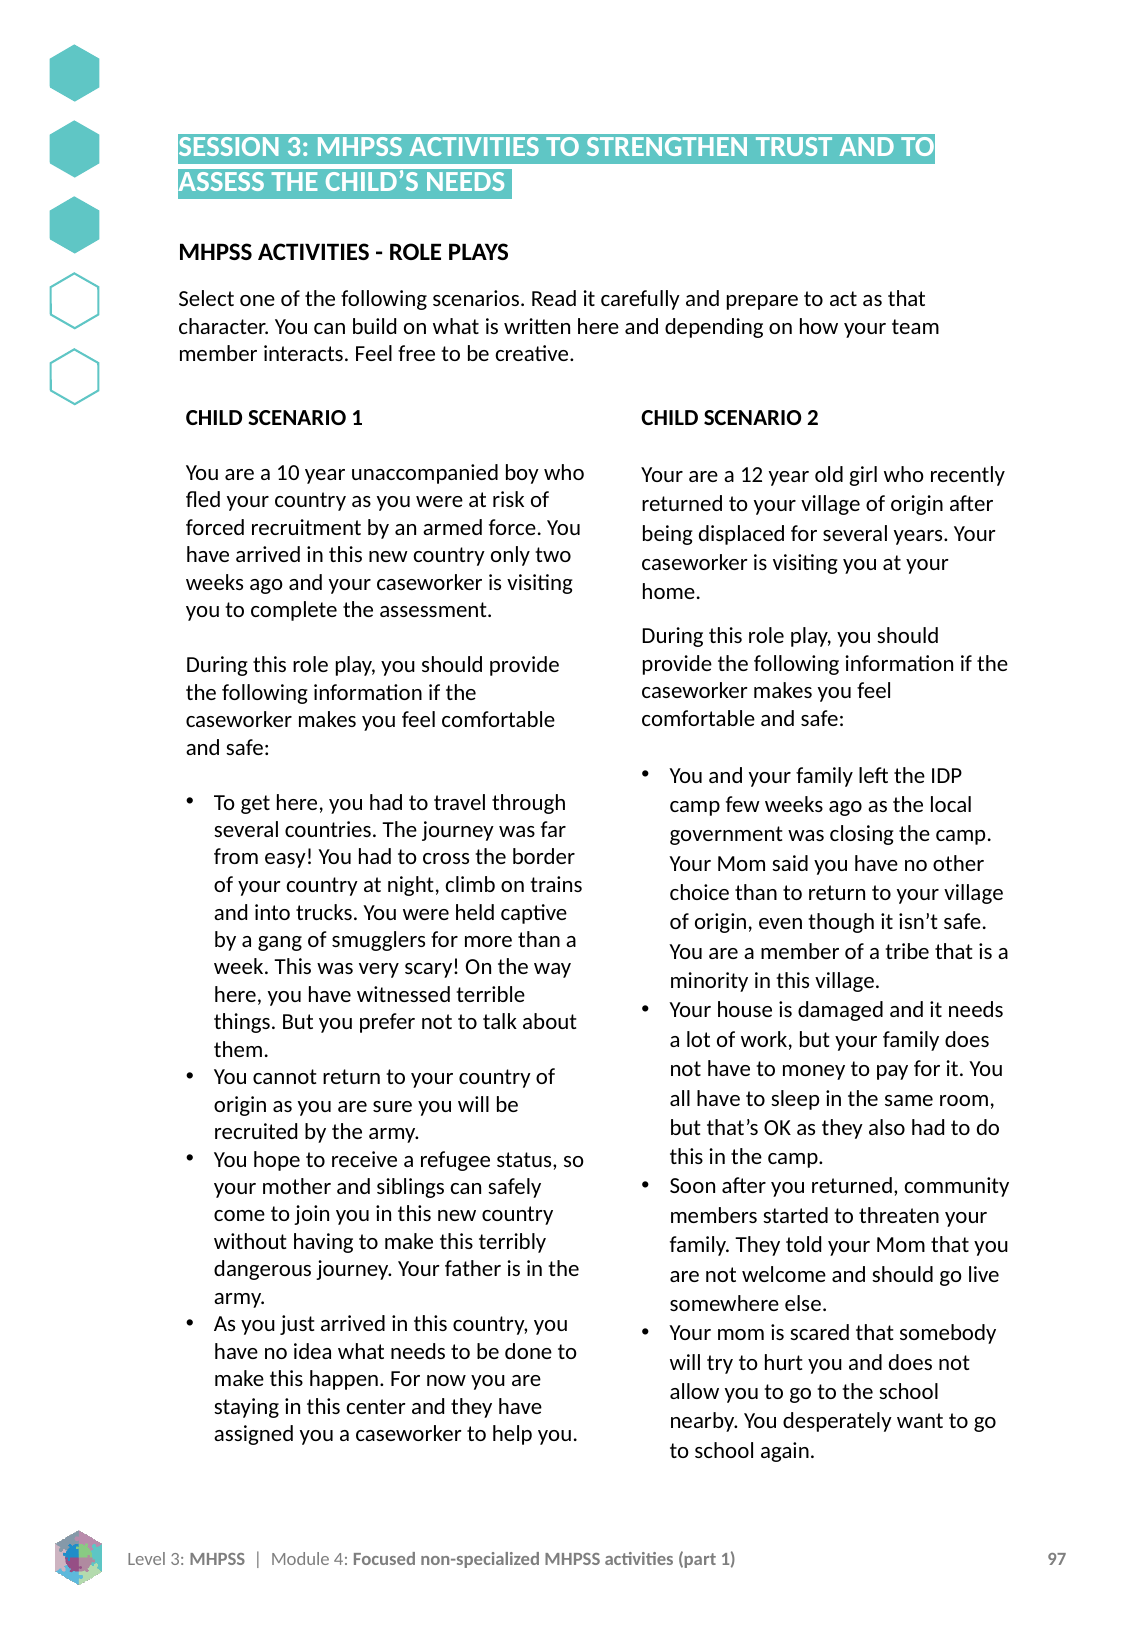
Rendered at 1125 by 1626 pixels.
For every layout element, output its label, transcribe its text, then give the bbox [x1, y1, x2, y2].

text_box [50, 121, 99, 177]
picture [55, 1530, 102, 1585]
text_box Select one of the following scenarios. Read it carefully and prepare to act as that character. You can build on what is written here and depending on how your team member interacts. Feel free to be creative. [163, 276, 1025, 374]
text_box CHILD SCENARIO 2 Your are a 12 year old girl who recently returned to your village of origin after being displaced for several years. Your caseworker is visiting you at your home. During this role play, you should provide the following information if the caseworker makes you feel comfortable and safe: You and your family left the IDP camp few weeks ago as the local government was closing the camp. Your Mom said you have no other choice than to return to your village of origin, even though it isn’t safe. You are a member of a tribe that is a minority in this village. Your house is damaged and it needs a lot of work, but your family does not have to money to pay for it. You all have to sleep in the same room, but that’s OK as they also had to do this in the camp. Soon after you returned, community members started to threaten your family. They told your Mom that you are not welcome and should go live somewhere else. Your mom is scared that somebody will try to hurt you and does not allow you to go to the school nearby. You desperately want to go to school again. [626, 395, 1026, 1471]
text_box MHPSS ACTIVITIES - ROLE PLAYS [163, 227, 1025, 273]
text_box CHILD SCENARIO 1 You are a 10 year unaccompanied boy who fled your country as you were at risk of forced recruitment by an armed force. You have arrived in this new country only two weeks ago and your caseworker is visiting you to complete the assessment. During this role play, you should provide the following information if the caseworker makes you feel comfortable and safe: To get here, you had to travel through several countries. The journey was far from easy! You had to cross the border of your country at night, climb on trains and into trucks. You were held captive by a gang of smugglers for more than a week. This was very scary! On the way here, you have witnessed terrible things. But you prefer not to talk about them. You cannot return to your country of origin as you are sure you will be recruited by the army. You hope to receive a refugee status, so your mother and siblings can safely come to join you in this new country without having to make this terribly dangerous journey. Your father is in the army. As you just arrived in this country, you have no idea what needs to be done to make this happen. For now you are staying in this center and they have assigned you a caseworker to help you. [170, 395, 603, 1454]
text_box [50, 349, 99, 405]
text_box [50, 197, 99, 253]
text_box [50, 45, 99, 101]
text_box [50, 273, 99, 329]
text_box SESSION 3: MHPSS ACTIVITIES TO STRENGTHEN TRUST AND TO ASSESS THE CHILD’S NEEDS [163, 119, 1026, 205]
